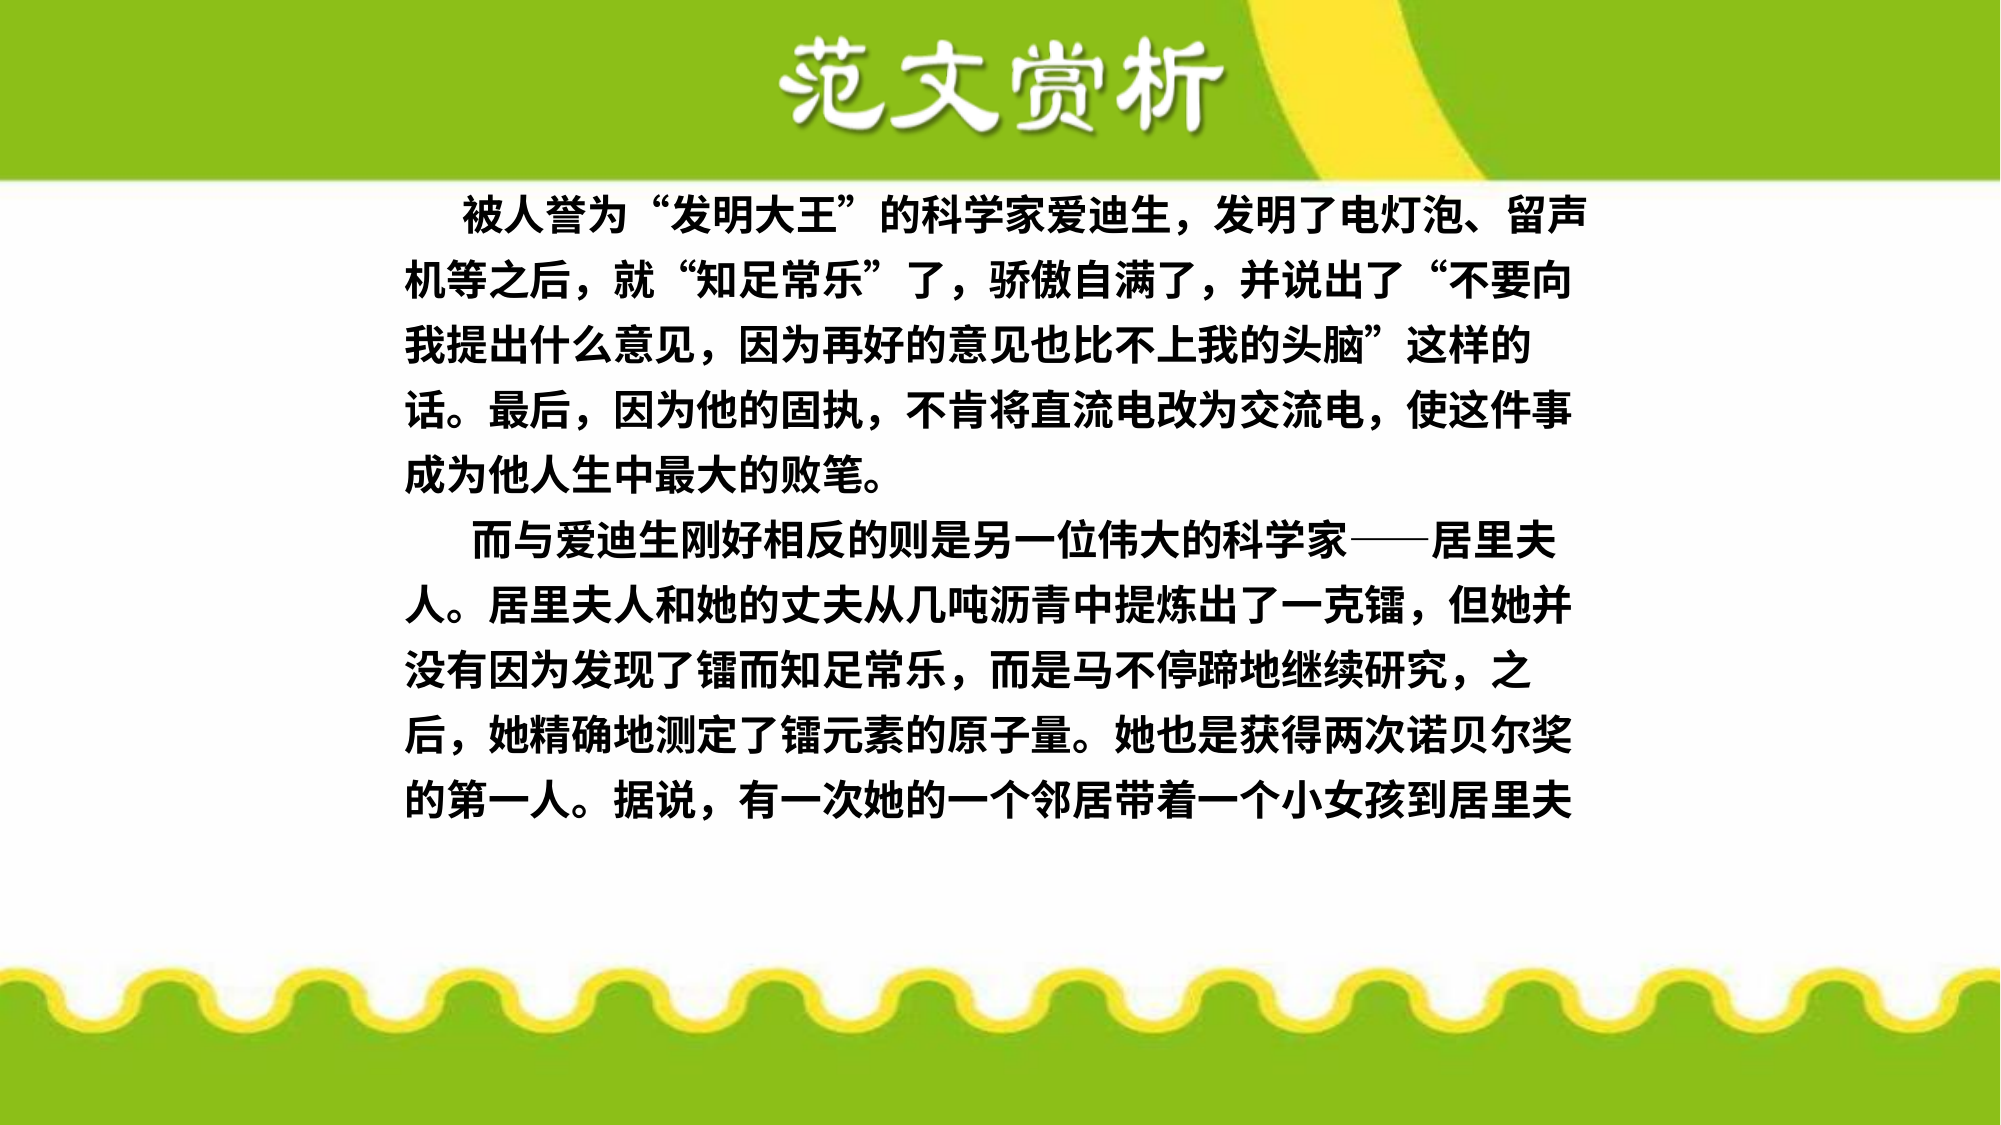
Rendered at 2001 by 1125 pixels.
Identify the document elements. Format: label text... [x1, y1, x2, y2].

text_box 被人誉为“发明大王”的科学家爱迪生，发明了电灯泡、留声机等之后，就“知足常乐”了，骄傲自满了，并说出了“不要向我提出什么意见，因为再好的意见也比不上我的头脑”这样的话。最后，因为他的固执，不肯将直流电改为交流电，使这件事成为他人生中最大的败笔。 而与爱迪生刚好相反的则是另一位伟大的科学家——居里夫人。居里夫人和她的丈夫从几吨沥青中提炼出了一克镭，但她并没有因为发现了镭而知足常乐，而是马不停蹄地继续研究，之后，她精确地测定了镭元素的原子量。她也是获得两次诺贝尔奖的第一人。据说，有一次她的一个邻居带着一个小女孩到居里夫 [389, 166, 1610, 832]
picture [0, 0, 2001, 1125]
